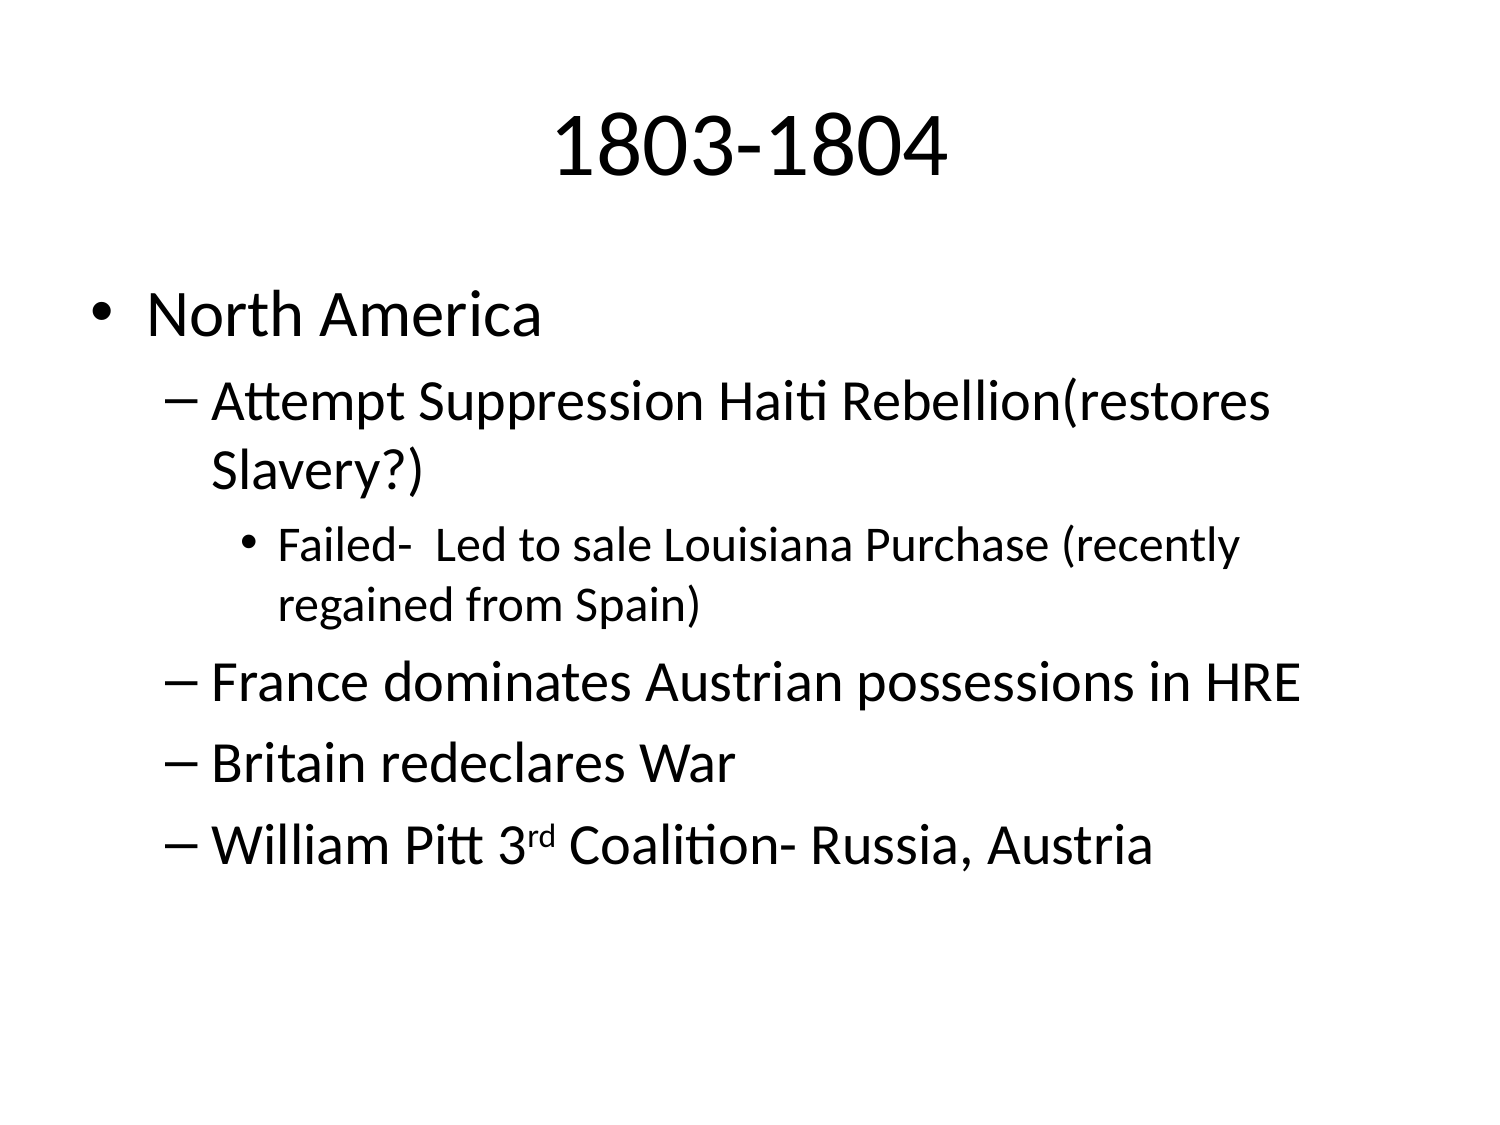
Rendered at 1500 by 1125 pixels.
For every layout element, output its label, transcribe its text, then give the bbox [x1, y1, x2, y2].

list North America Attempt Suppression Haiti Rebellion(restores Slavery?) Failed- Led to sale Louisiana Purchase (recently regained from Spain) France dominates Austrian possessions in HRE Britain redeclares War William Pitt 3rd Coalition- Russia, Austria [75, 262, 1425, 1005]
title 1803-1804 [75, 45, 1425, 233]
